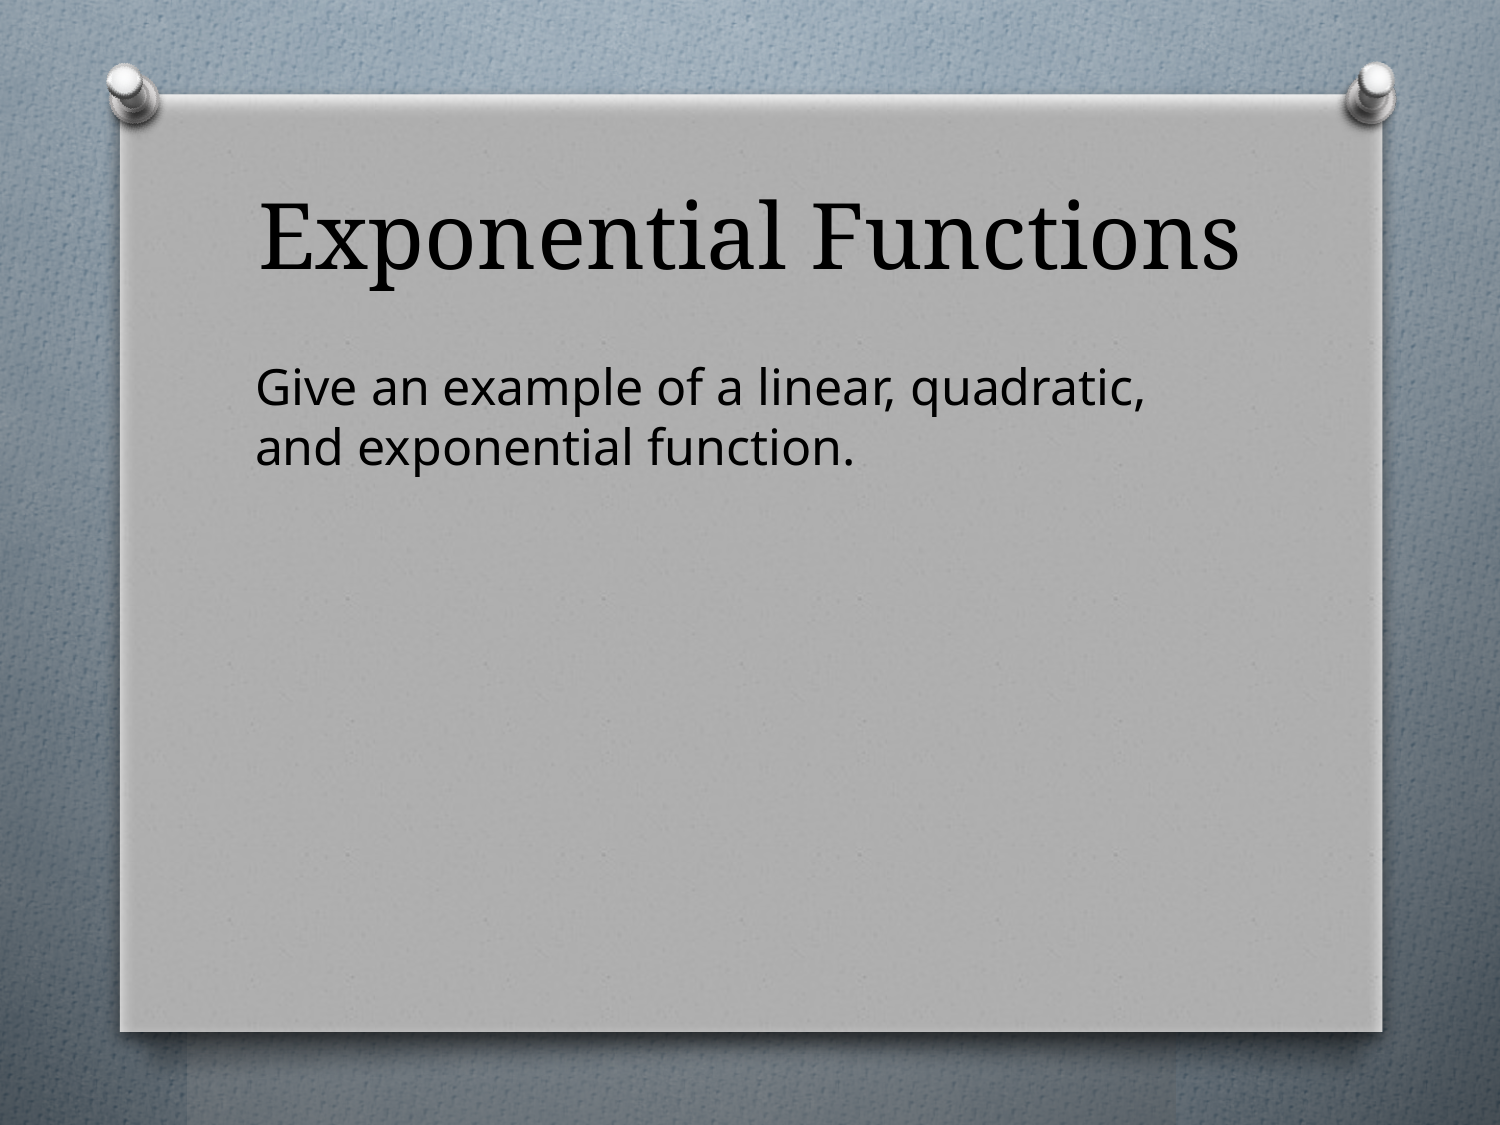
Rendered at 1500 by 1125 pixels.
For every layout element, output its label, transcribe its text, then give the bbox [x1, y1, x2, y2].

title Exponential Functions [179, 134, 1323, 332]
picture [1317, 35, 1439, 156]
picture [75, 29, 198, 153]
list Give an example of a linear, quadratic, and exponential function. [240, 347, 1257, 939]
